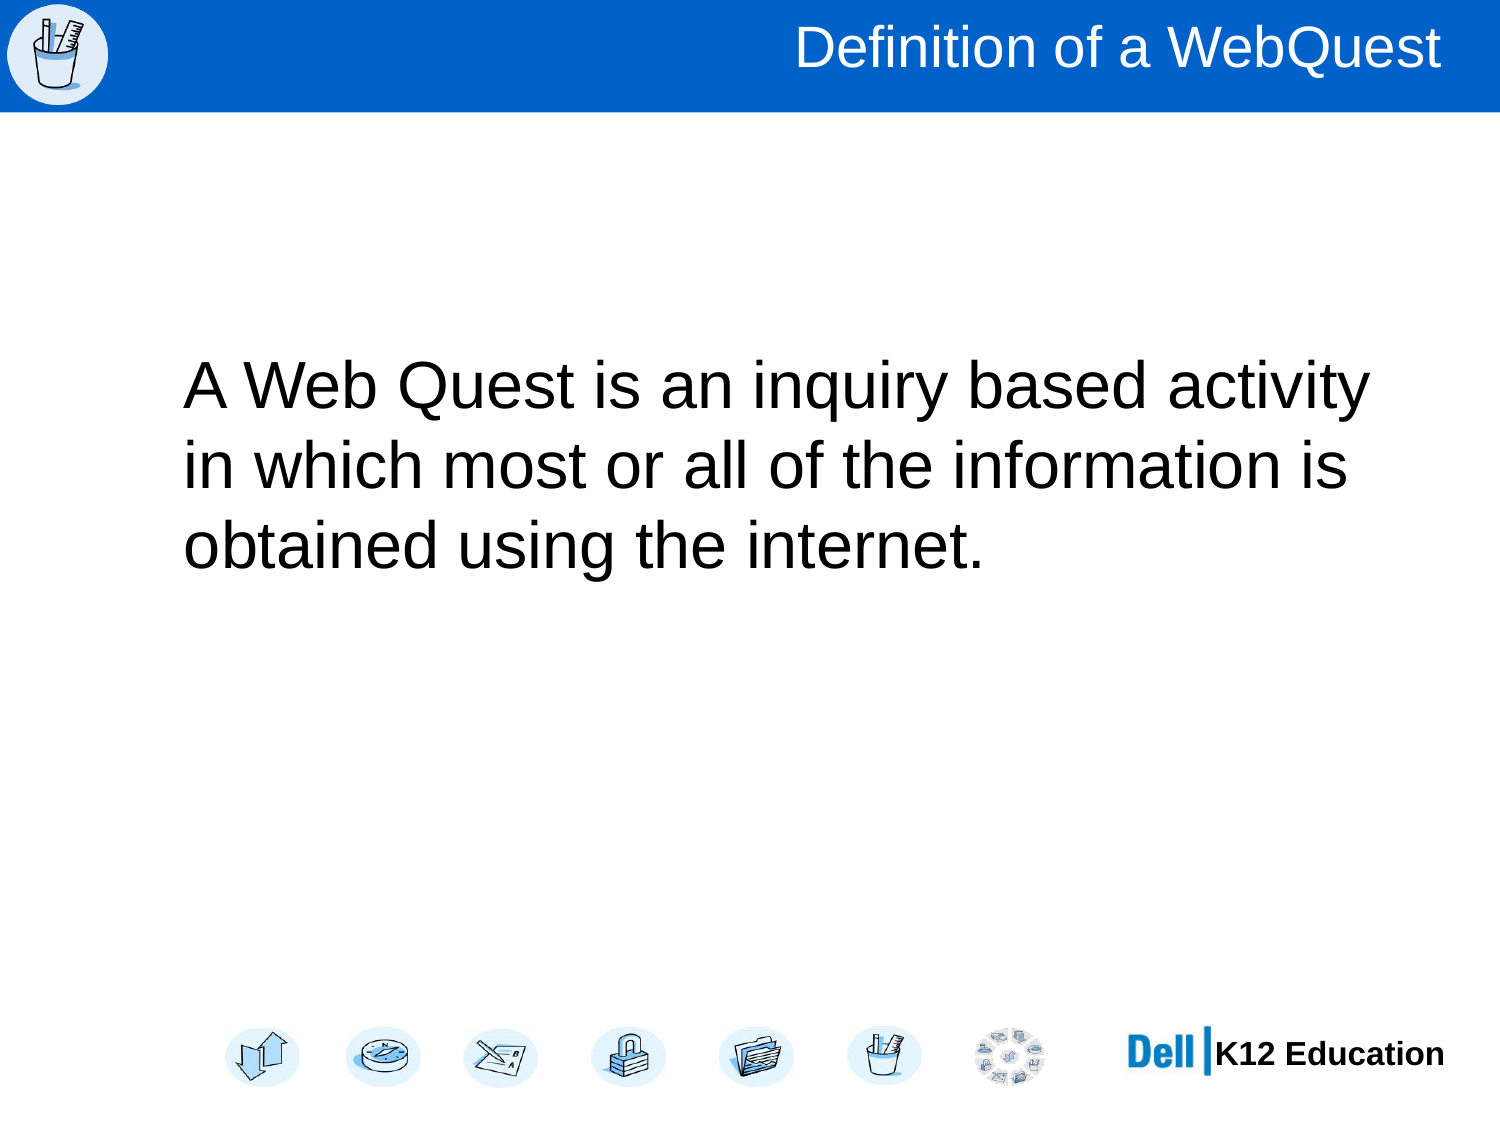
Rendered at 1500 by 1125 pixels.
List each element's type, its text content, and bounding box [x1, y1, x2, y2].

picture [847, 1026, 922, 1085]
picture [463, 1029, 538, 1088]
picture [975, 1026, 1048, 1087]
picture [718, 1027, 794, 1087]
picture [591, 1027, 666, 1087]
list A Web Quest is an inquiry based activity in which most or all of the information is obtained using the internet. [112, 334, 1401, 938]
picture [7, 4, 108, 105]
picture [1125, 1024, 1214, 1079]
picture [345, 1027, 421, 1087]
picture [225, 1028, 300, 1087]
title Definition of a WebQuest [112, 0, 1459, 88]
